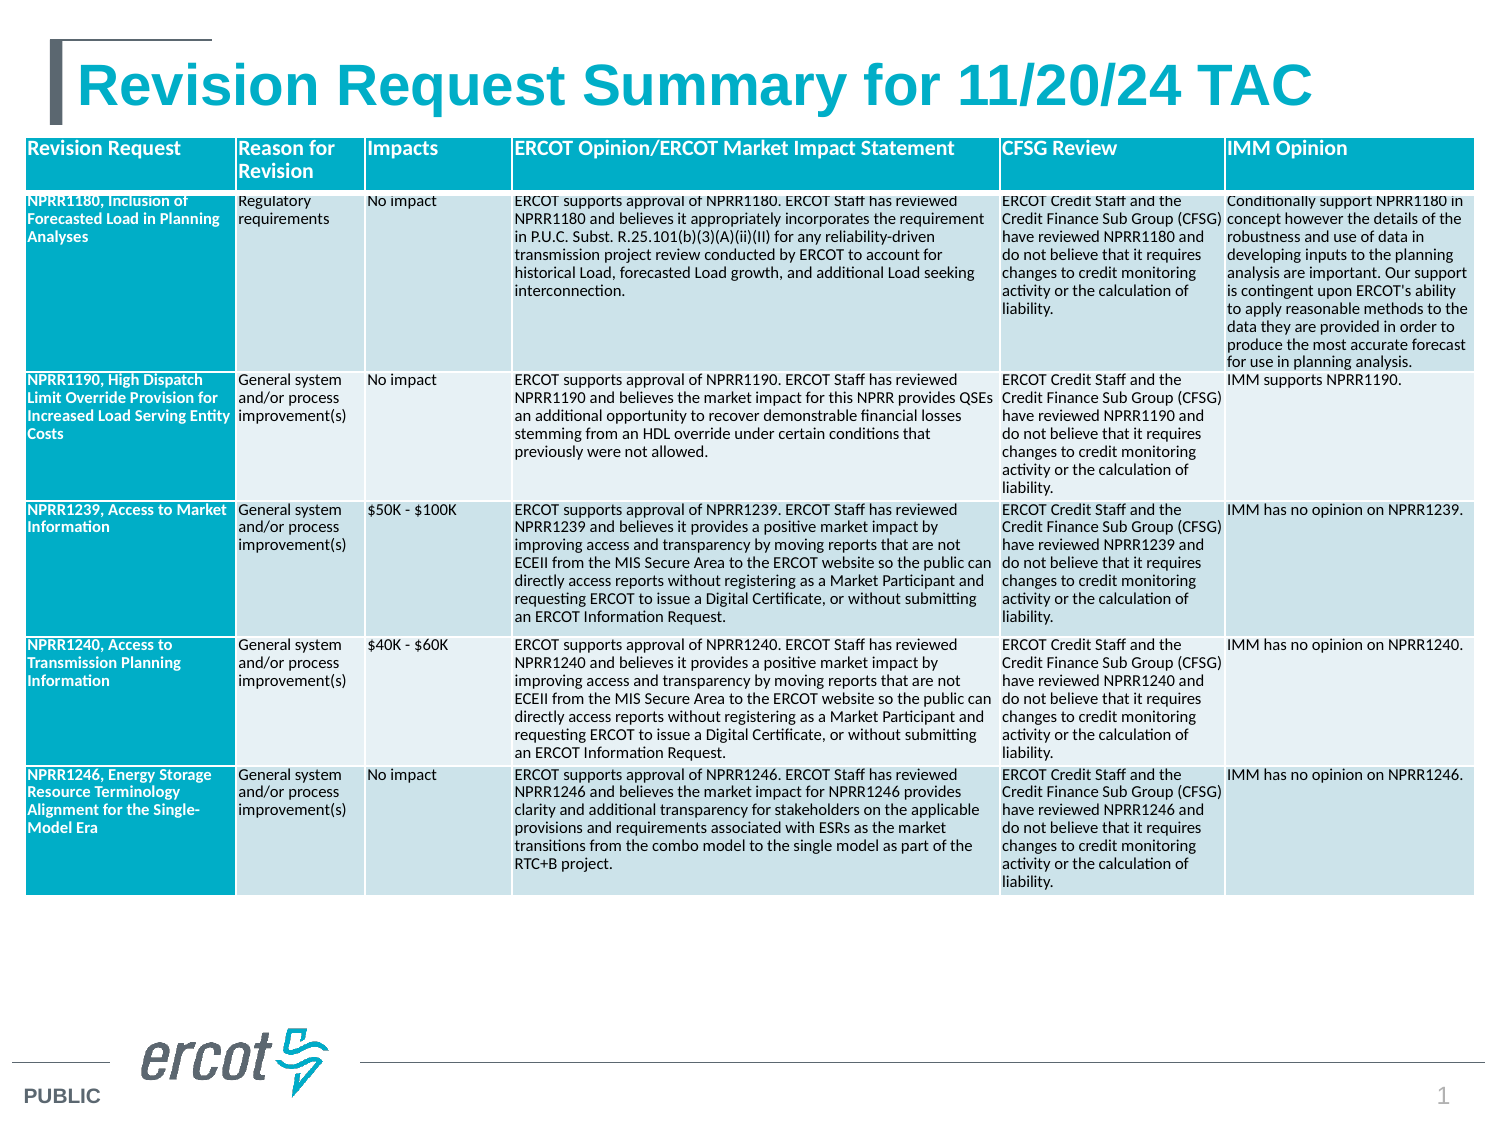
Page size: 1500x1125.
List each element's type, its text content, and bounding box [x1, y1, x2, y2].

table_cell ERCOT Credit Staff and the Credit Finance Sub Group (CFSG) have reviewed NPRR1246 and do not believe that it requires changes to credit monitoring activity or the calculation of liability. [1001, 767, 1224, 895]
table_cell ERCOT Credit Staff and the Credit Finance Sub Group (CFSG) have reviewed NPRR1190 and do not believe that it requires changes to credit monitoring activity or the calculation of liability. [1001, 373, 1224, 500]
table_cell $50K - $100K [366, 502, 511, 636]
table_cell No impact [366, 196, 511, 371]
table_cell ERCOT Credit Staff and the Credit Finance Sub Group (CFSG) have reviewed NPRR1180 and do not believe that it requires changes to credit monitoring activity or the calculation of liability. [1001, 196, 1224, 371]
table_cell No impact [366, 767, 511, 895]
table_cell General system and/or process improvement(s) [237, 767, 364, 895]
table_cell $40K - $60K [366, 638, 511, 765]
table_header IMM Opinion [1226, 138, 1474, 190]
table_cell NPRR1190, High Dispatch Limit Override Provision for Increased Load Serving Entity Costs [26, 373, 235, 500]
table_cell ERCOT supports approval of NPRR1246. ERCOT Staff has reviewed NPRR1246 and believes the market impact for NPRR1246 provides clarity and additional transparency for stakeholders on the applicable provisions and requirements associated with ESRs as the market transitions from the combo model to the single model as part of the RTC+B project. [513, 767, 999, 895]
table_cell ERCOT supports approval of NPRR1239. ERCOT Staff has reviewed NPRR1239 and believes it provides a positive market impact by improving access and transparency by moving reports that are not ECEII from the MIS Secure Area to the ERCOT website so the public can directly access reports without registering as a Market Participant and requesting ERCOT to issue a Digital Certificate, or without submitting an ERCOT Information Request. [513, 502, 999, 636]
table_cell IMM has no opinion on NPRR1240. [1226, 638, 1474, 765]
table_cell Conditionally support NPRR1180 in concept however the details of the robustness and use of data in developing inputs to the planning analysis are important. Our support is contingent upon ERCOT's ability to apply reasonable methods to the data they are provided in order to produce the most accurate forecast for use in planning analysis. [1226, 196, 1474, 371]
table_cell ERCOT Credit Staff and the Credit Finance Sub Group (CFSG) have reviewed NPRR1240 and do not believe that it requires changes to credit monitoring activity or the calculation of liability. [1001, 638, 1224, 765]
table_cell General system and/or process improvement(s) [237, 638, 364, 765]
table_cell IMM has no opinion on NPRR1246. [1226, 767, 1474, 895]
table_header CFSG Review [1001, 138, 1224, 190]
table_cell NPRR1246, Energy Storage Resource Terminology Alignment for the Single-Model Era [26, 767, 235, 895]
table_header Revision Request [26, 138, 235, 190]
table_cell NPRR1239, Access to Market Information [26, 502, 235, 636]
table_header Reason for Revision [237, 138, 364, 190]
table_header ERCOT Opinion/ERCOT Market Impact Statement [513, 138, 999, 190]
table_cell General system and/or process improvement(s) [237, 502, 364, 636]
table_cell IMM has no opinion on NPRR1239. [1226, 502, 1474, 636]
table_cell IMM supports NPRR1190. [1226, 373, 1474, 500]
table_cell No impact [366, 373, 511, 500]
table_cell NPRR1180, Inclusion of Forecasted Load in Planning Analyses [26, 196, 235, 371]
table_cell General system and/or process improvement(s) [237, 373, 364, 500]
table_cell ERCOT supports approval of NPRR1240. ERCOT Staff has reviewed NPRR1240 and believes it provides a positive market impact by improving access and transparency by moving reports that are not ECEII from the MIS Secure Area to the ERCOT website so the public can directly access reports without registering as a Market Participant and requesting ERCOT to issue a Digital Certificate, or without submitting an ERCOT Information Request. [513, 638, 999, 765]
slide_number 1 [1400, 1076, 1488, 1113]
table_cell NPRR1240, Access to Transmission Planning Information [26, 638, 235, 765]
picture [137, 1024, 332, 1100]
title Revision Request Summary for 11/20/24 TAC [62, 39, 1463, 125]
table_cell ERCOT supports approval of NPRR1180. ERCOT Staff has reviewed NPRR1180 and believes it appropriately incorporates the requirement in P.U.C. Subst. R.25.101(b)(3)(A)(ii)(II) for any reliability-driven transmission project review conducted by ERCOT to account for historical Load, forecasted Load growth, and additional Load seeking interconnection. [513, 196, 999, 371]
table_header Impacts [366, 138, 511, 190]
table_cell ERCOT Credit Staff and the Credit Finance Sub Group (CFSG) have reviewed NPRR1239 and do not believe that it requires changes to credit monitoring activity or the calculation of liability. [1001, 502, 1224, 636]
table_cell ERCOT supports approval of NPRR1190. ERCOT Staff has reviewed NPRR1190 and believes the market impact for this NPRR provides QSEs an additional opportunity to recover demonstrable financial losses stemming from an HDL override under certain conditions that previously were not allowed. [513, 373, 999, 500]
table_cell Regulatory requirements [237, 196, 364, 371]
